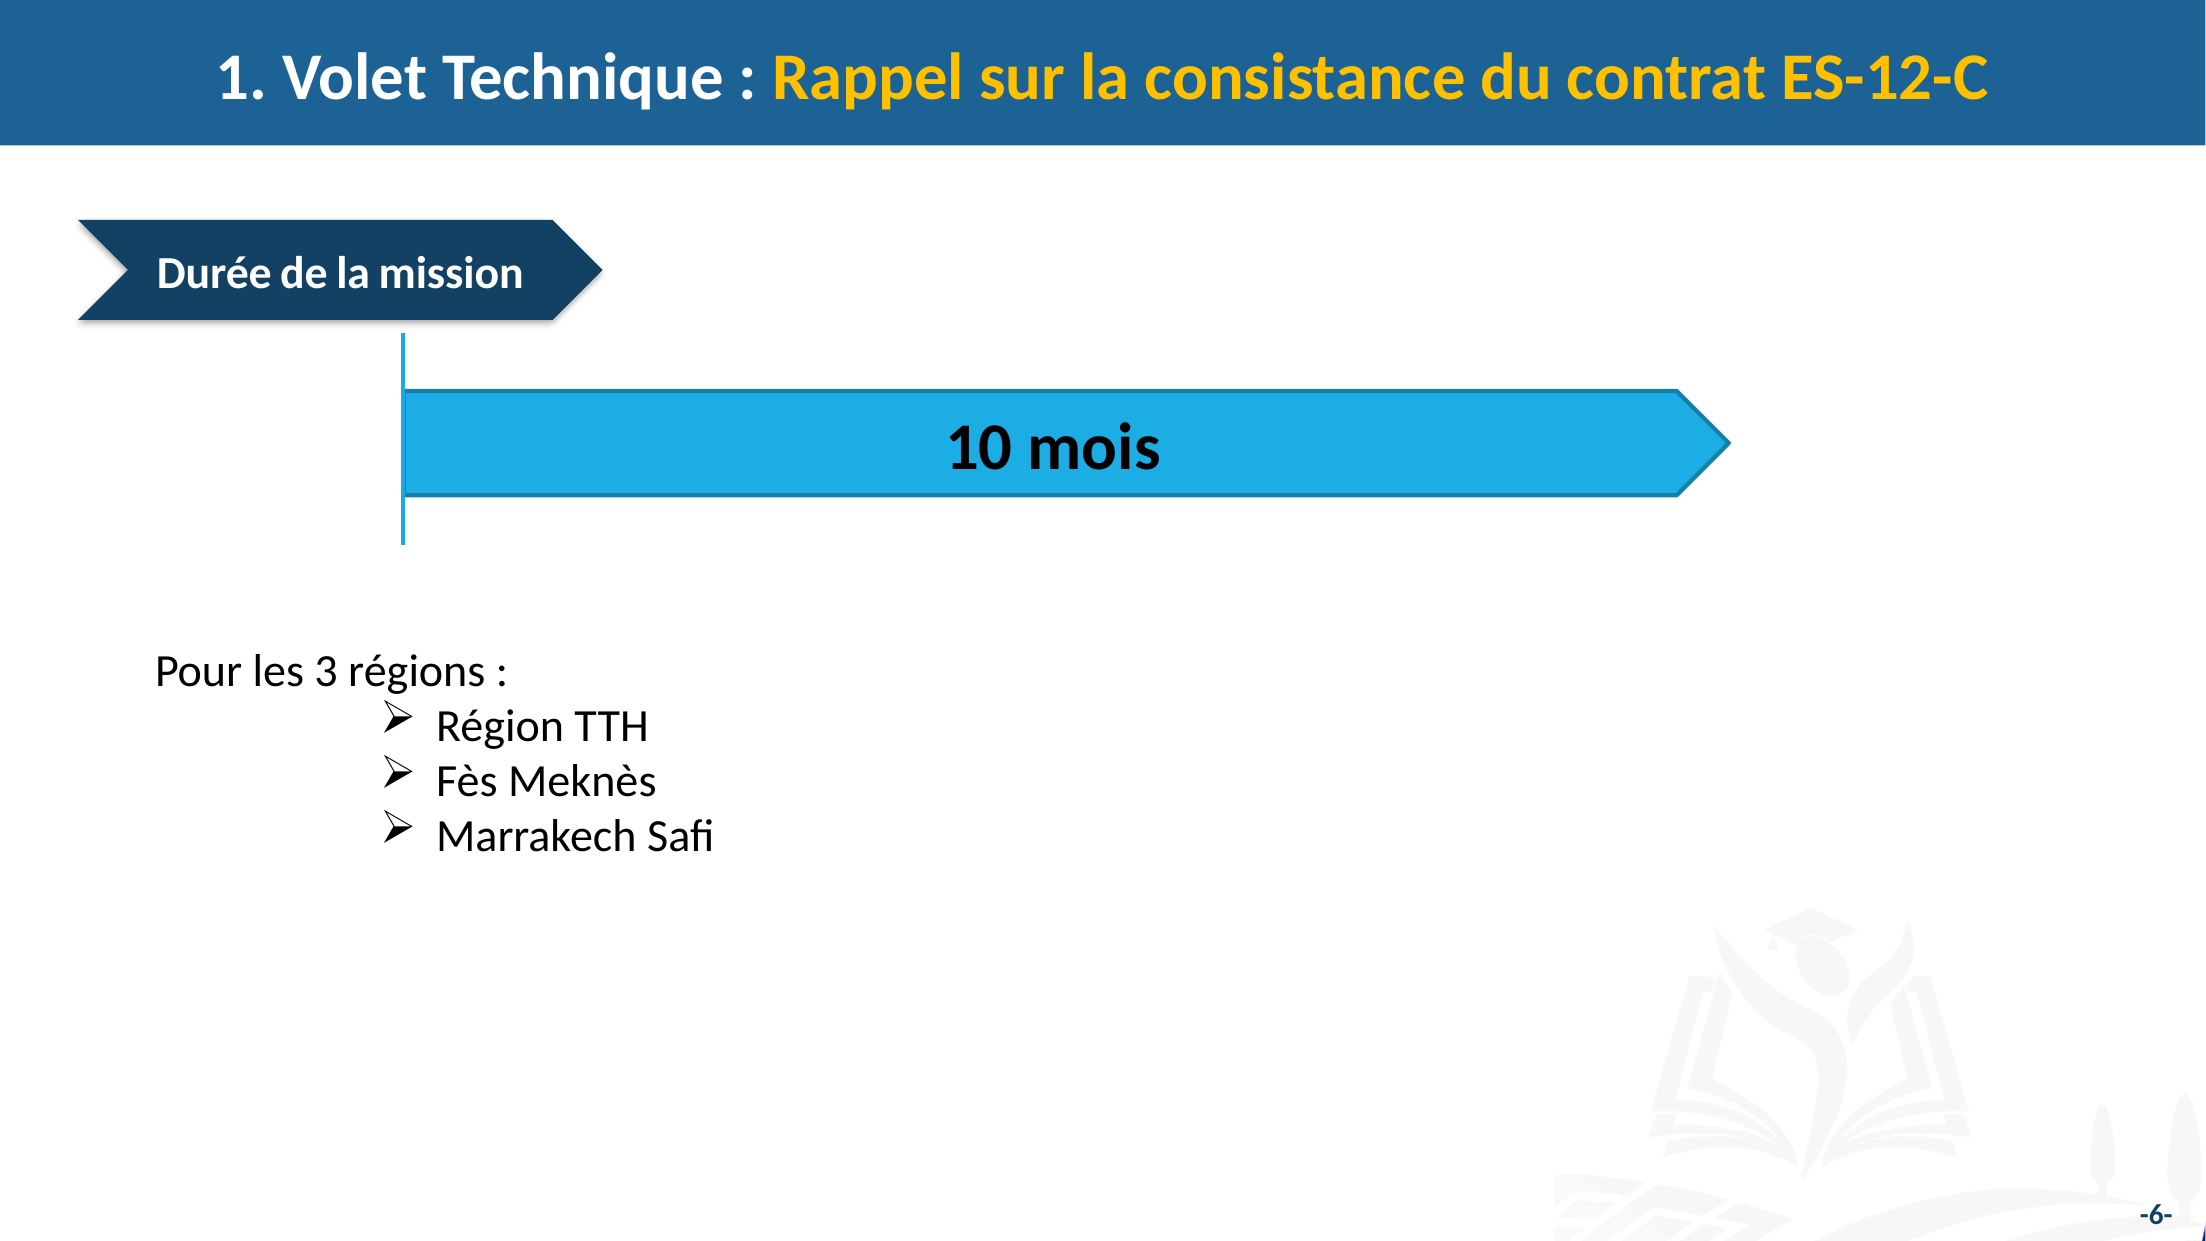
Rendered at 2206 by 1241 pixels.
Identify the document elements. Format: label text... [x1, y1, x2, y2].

text_box Pour les 3 régions : Région TTH Fès Meknès Marrakech Safi [140, 632, 2078, 913]
picture [1554, 837, 2206, 1241]
text_box 1. Volet Technique : Rappel sur la consistance du contrat ES-12-C [0, 0, 2206, 147]
text_box 10 mois [408, 388, 1731, 498]
text_box Durée de la mission [78, 219, 603, 320]
